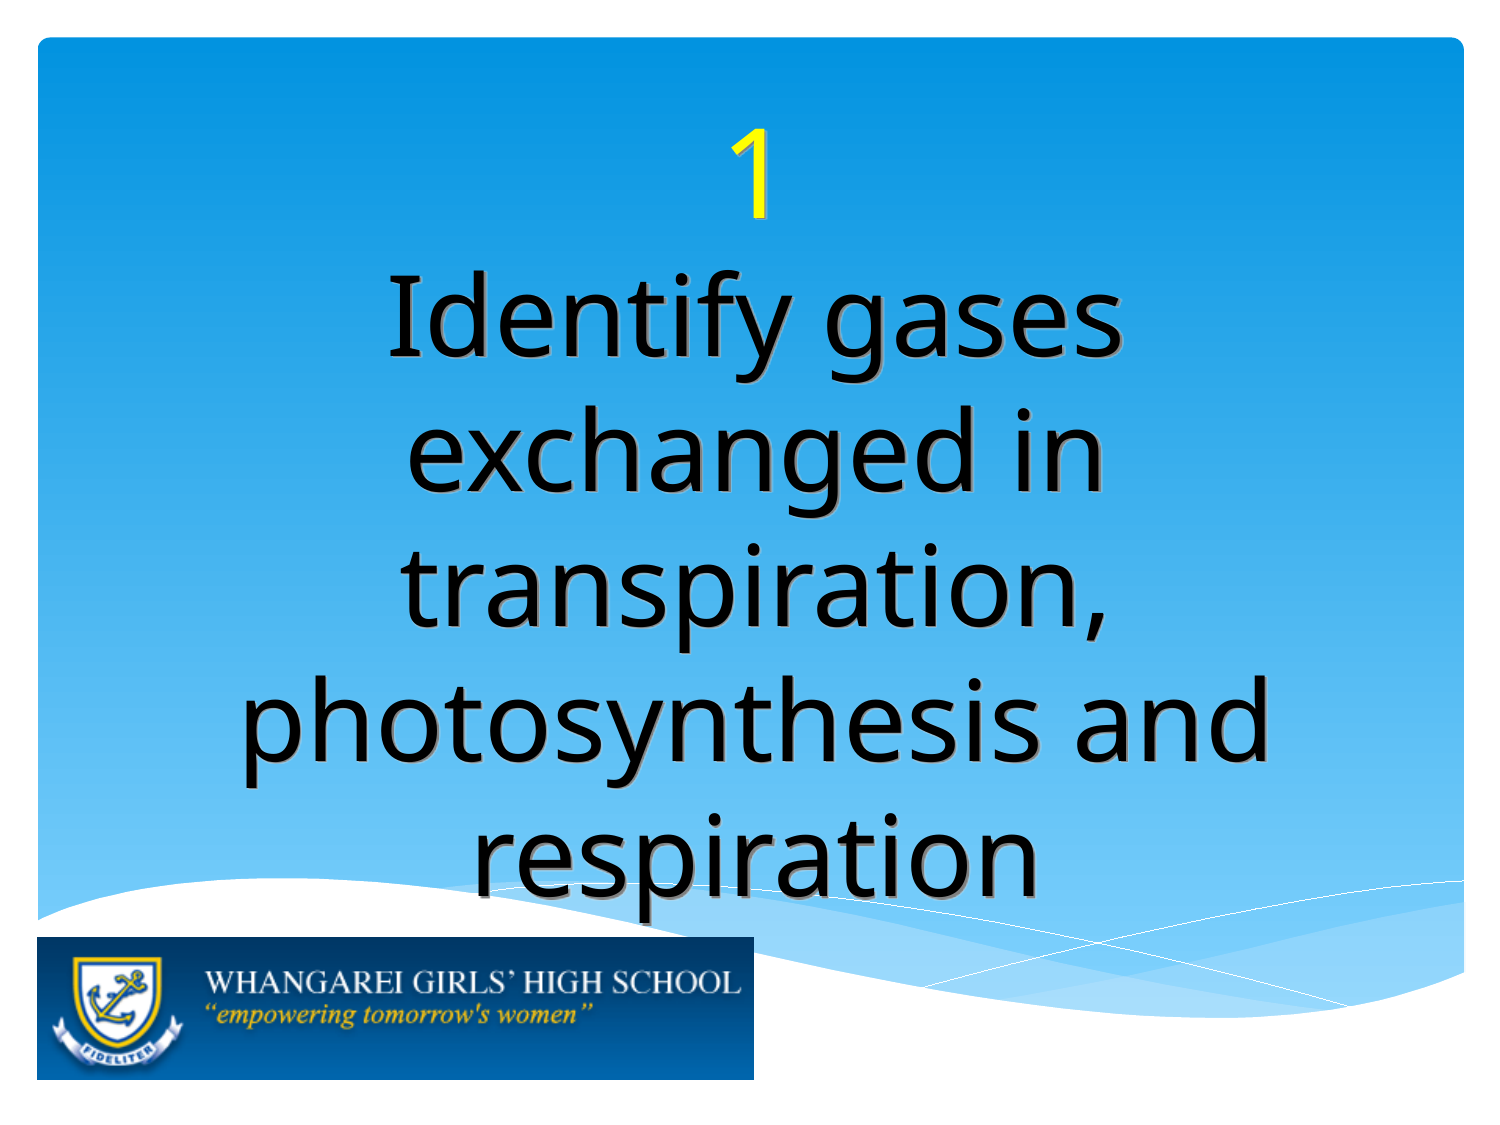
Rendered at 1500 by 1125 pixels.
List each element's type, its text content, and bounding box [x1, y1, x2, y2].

picture [37, 937, 754, 1080]
text_box 1 Identify gases exchanged in transpiration, photosynthesis and respiration [74, 99, 1438, 913]
